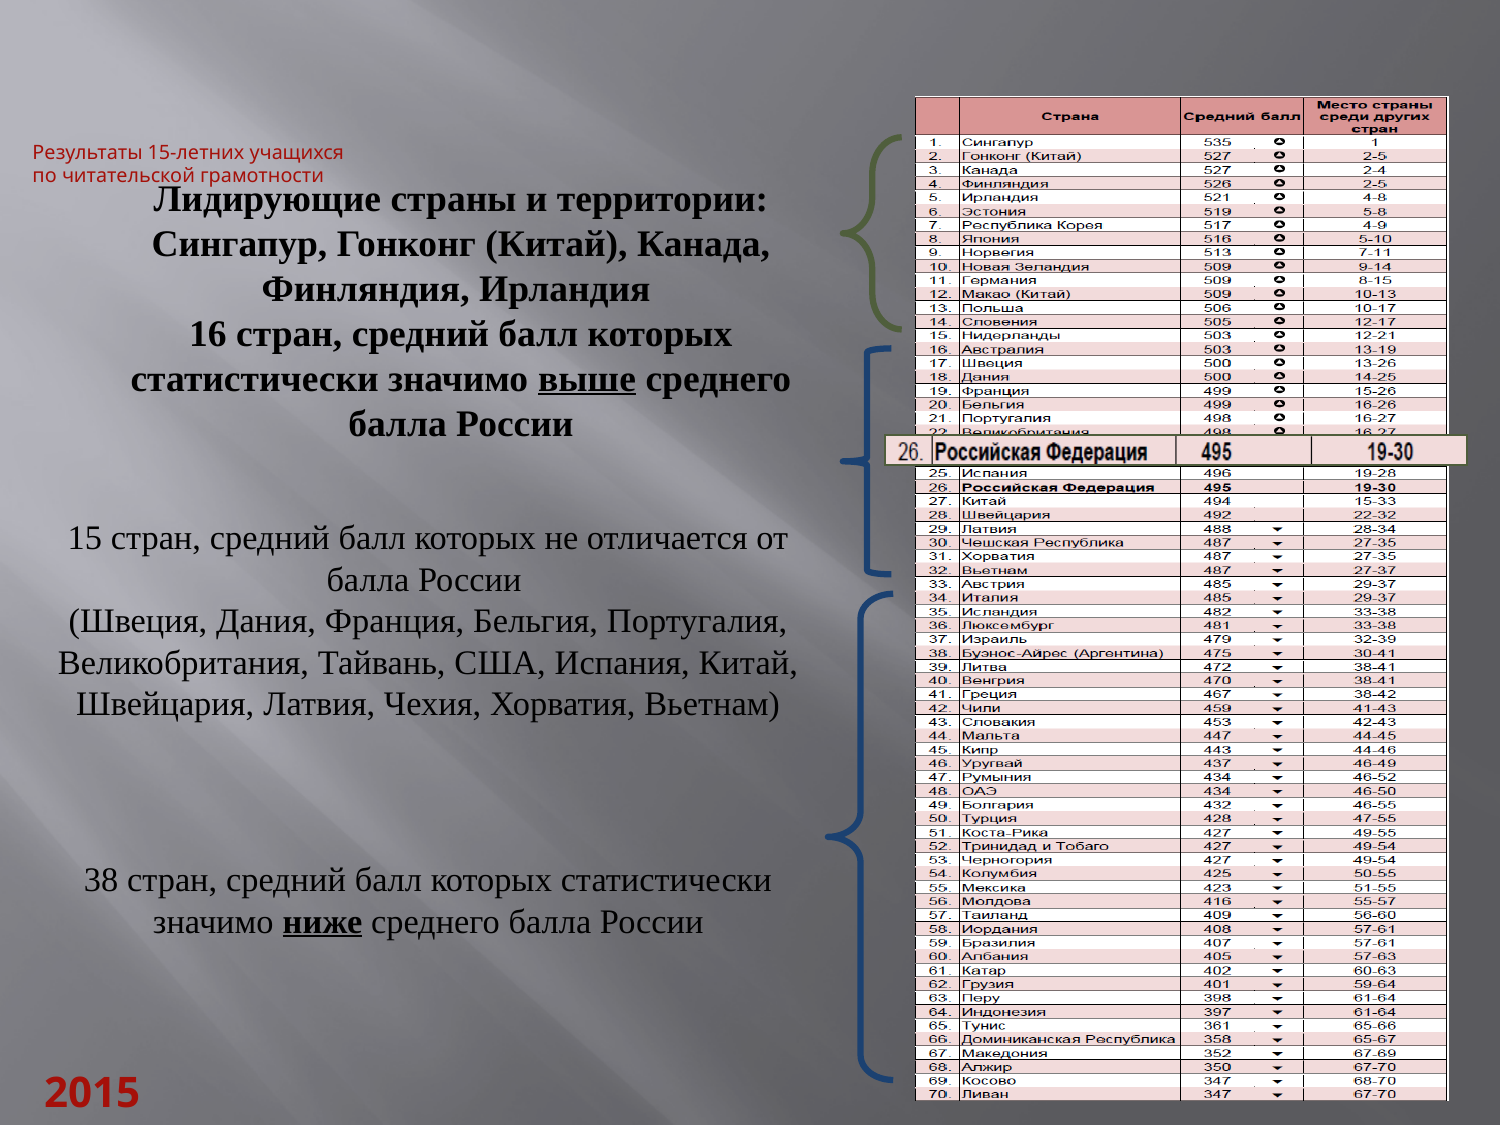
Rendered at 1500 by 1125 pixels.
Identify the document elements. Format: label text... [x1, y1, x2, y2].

list Результаты 15-летних учащихся по читательской грамотности [17, 19, 916, 197]
picture [885, 95, 1467, 1101]
list 15 стран, средний балл которых не отличается от балла России (Швеция, Дания, Франция, Бельгия, Португалия, Великобритания, Тайвань, США, Испания, Китай, Швейцария, Латвия, Чехия, Хорватия, Вьетнам) 38 стран, средний балл которых статистически значимо ниже среднего балла России 2015 [29, 327, 828, 1125]
title Лидирующие страны и территории: Сингапур, Гонконг (Китай), Канада, Финляндия, Ирландия 16 стран, средний балл которых статистически значимо выше среднего балла России [99, 197, 822, 268]
text_box [842, 137, 902, 330]
text_box [842, 348, 892, 575]
text_box [827, 593, 894, 1081]
